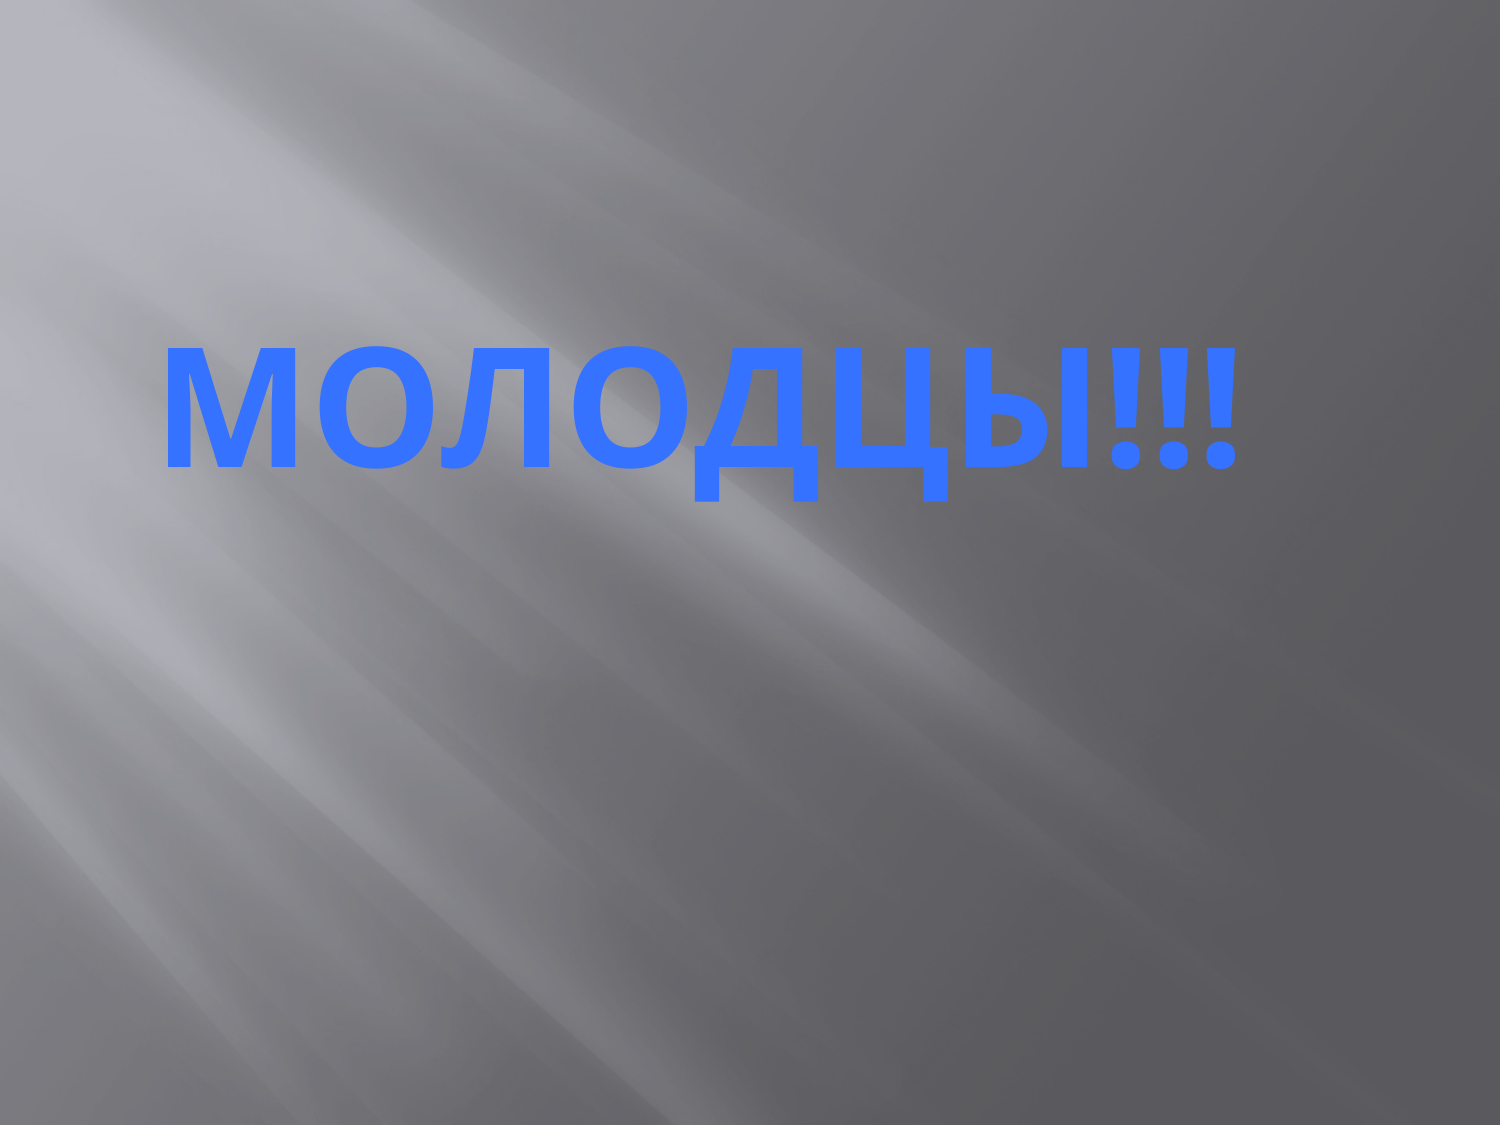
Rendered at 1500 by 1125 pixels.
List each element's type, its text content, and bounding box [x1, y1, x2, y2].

text_box Молодцы!!! [70, 292, 1331, 508]
